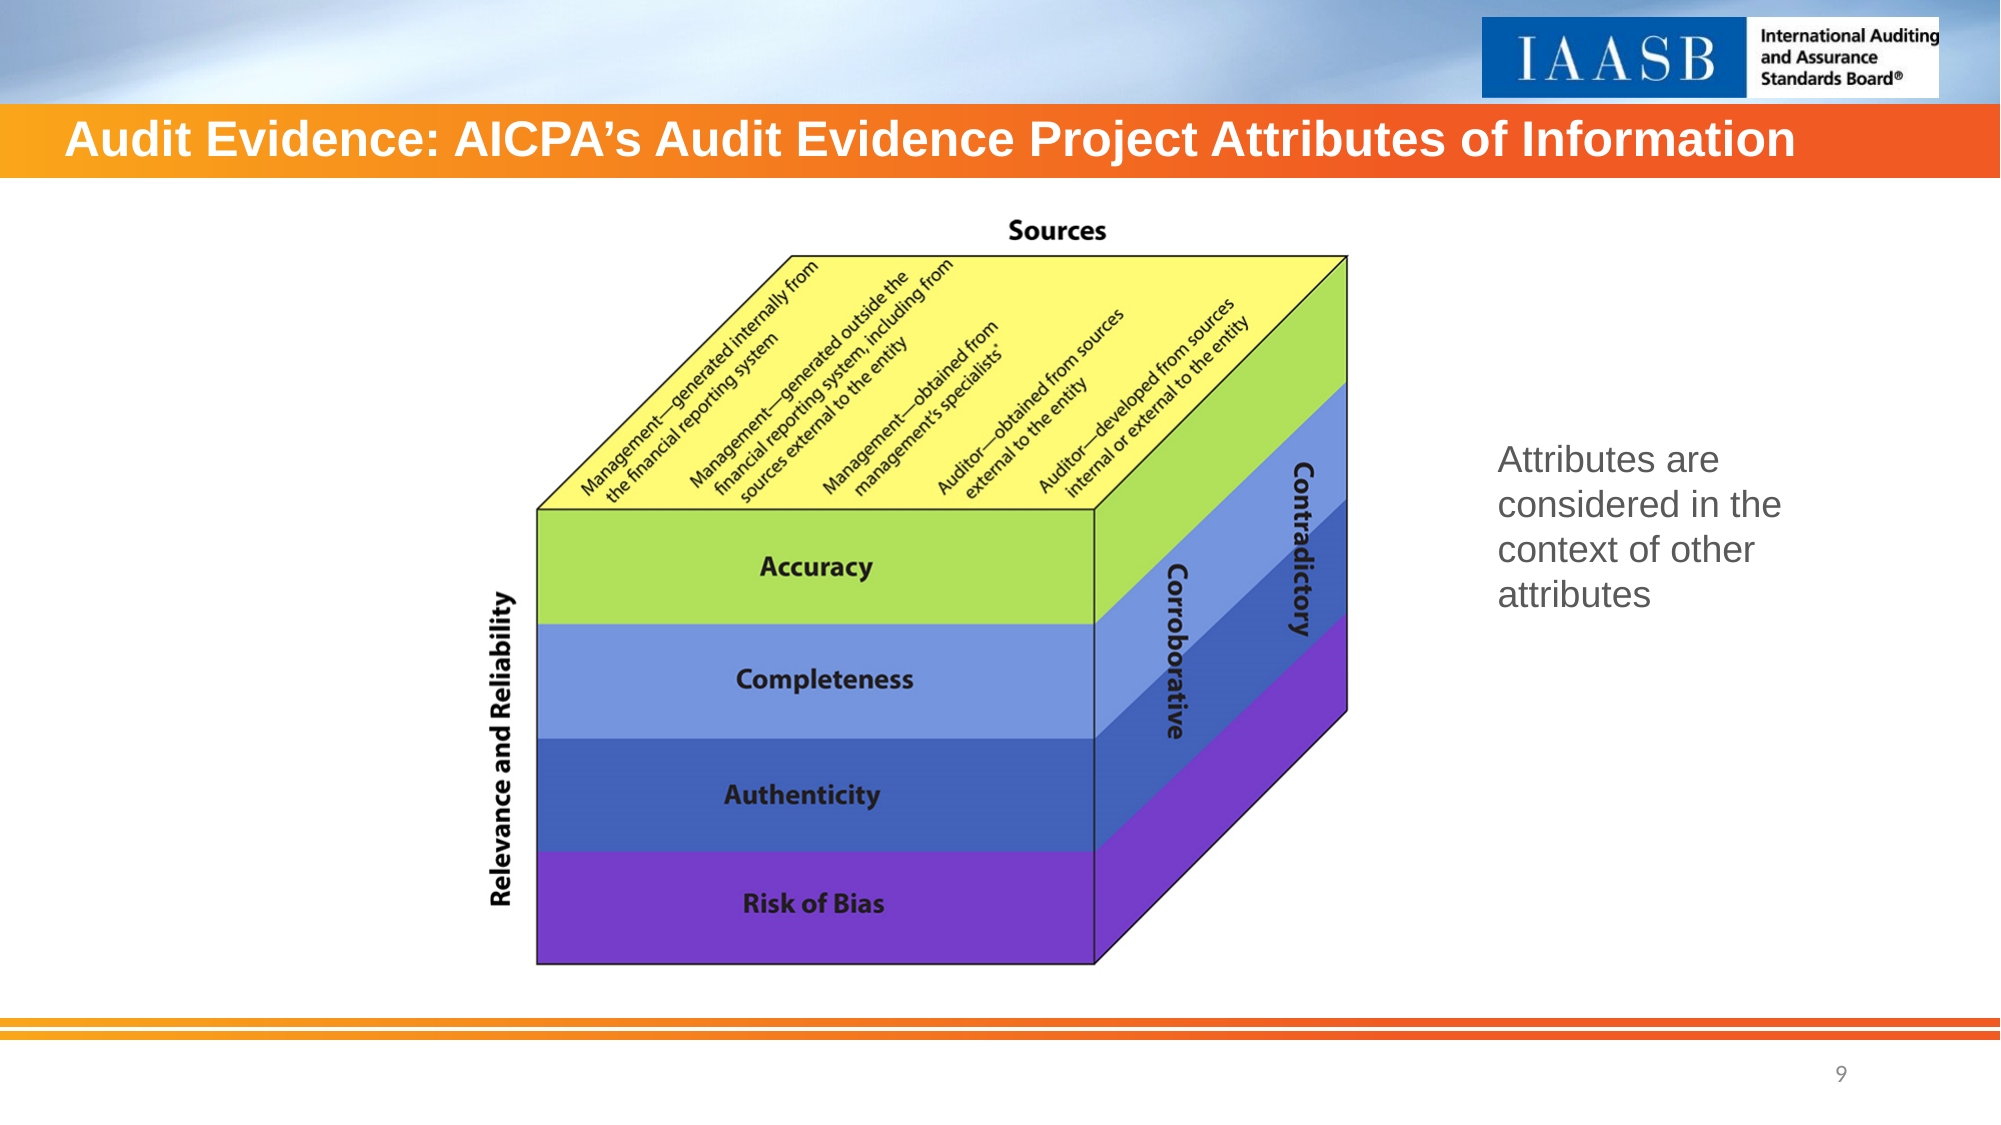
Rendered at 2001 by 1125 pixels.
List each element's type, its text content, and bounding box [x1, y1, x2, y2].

picture [472, 214, 1370, 995]
picture [0, 0, 2000, 104]
text_box Attributes are considered in the context of other attributes [1482, 427, 1907, 623]
text_box Audit Evidence: AICPA’s Audit Evidence Project Attributes of Information [48, 109, 1863, 171]
slide_number 9 [1412, 1042, 1863, 1103]
